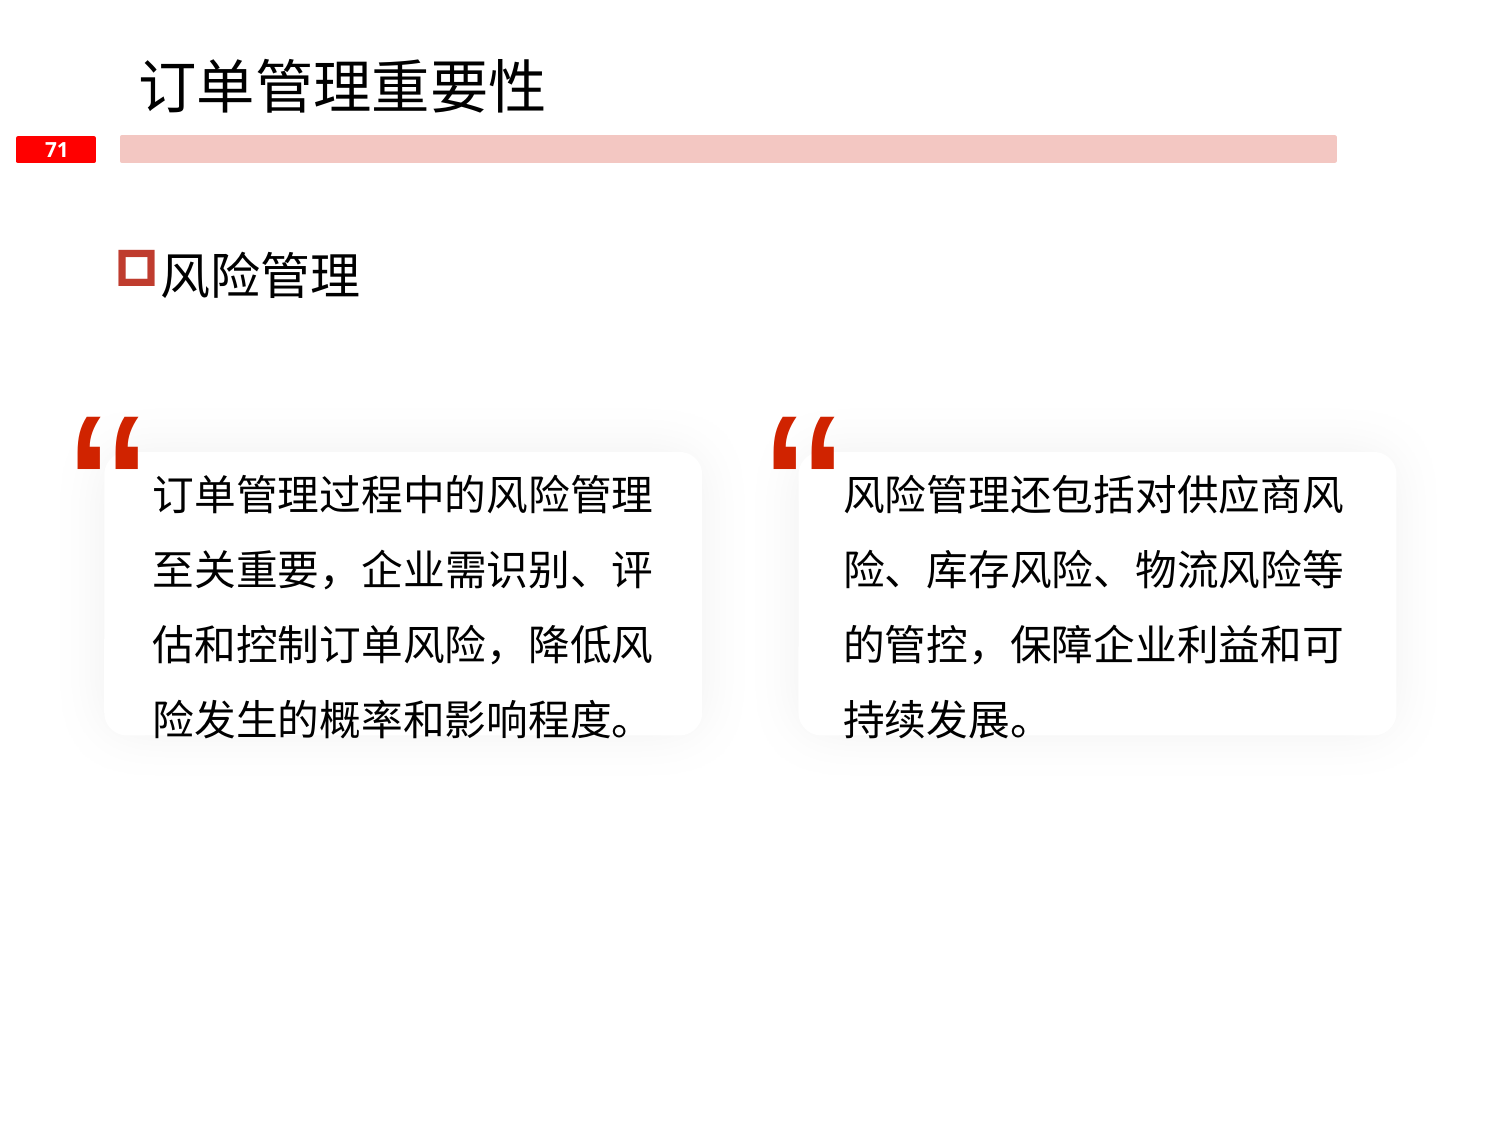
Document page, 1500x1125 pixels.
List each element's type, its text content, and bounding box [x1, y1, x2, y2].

text_box [17, 129, 97, 189]
text_box 订单管理过程中的风险管理至关重要，企业需识别、评估和控制订单风险，降低风险发生的概率和影响程度。 [140, 478, 666, 709]
text_box [104, 451, 703, 736]
text_box “ [754, 338, 875, 631]
text_box [798, 451, 1397, 736]
text_box 订单管理重要性 [123, 42, 1247, 128]
text_box 风险管理 [99, 236, 1085, 331]
text_box “ [58, 338, 180, 631]
text_box 风险管理还包括对供应商风险、库存风险、物流风险等的管控，保障企业利益和可持续发展。 [834, 478, 1360, 709]
